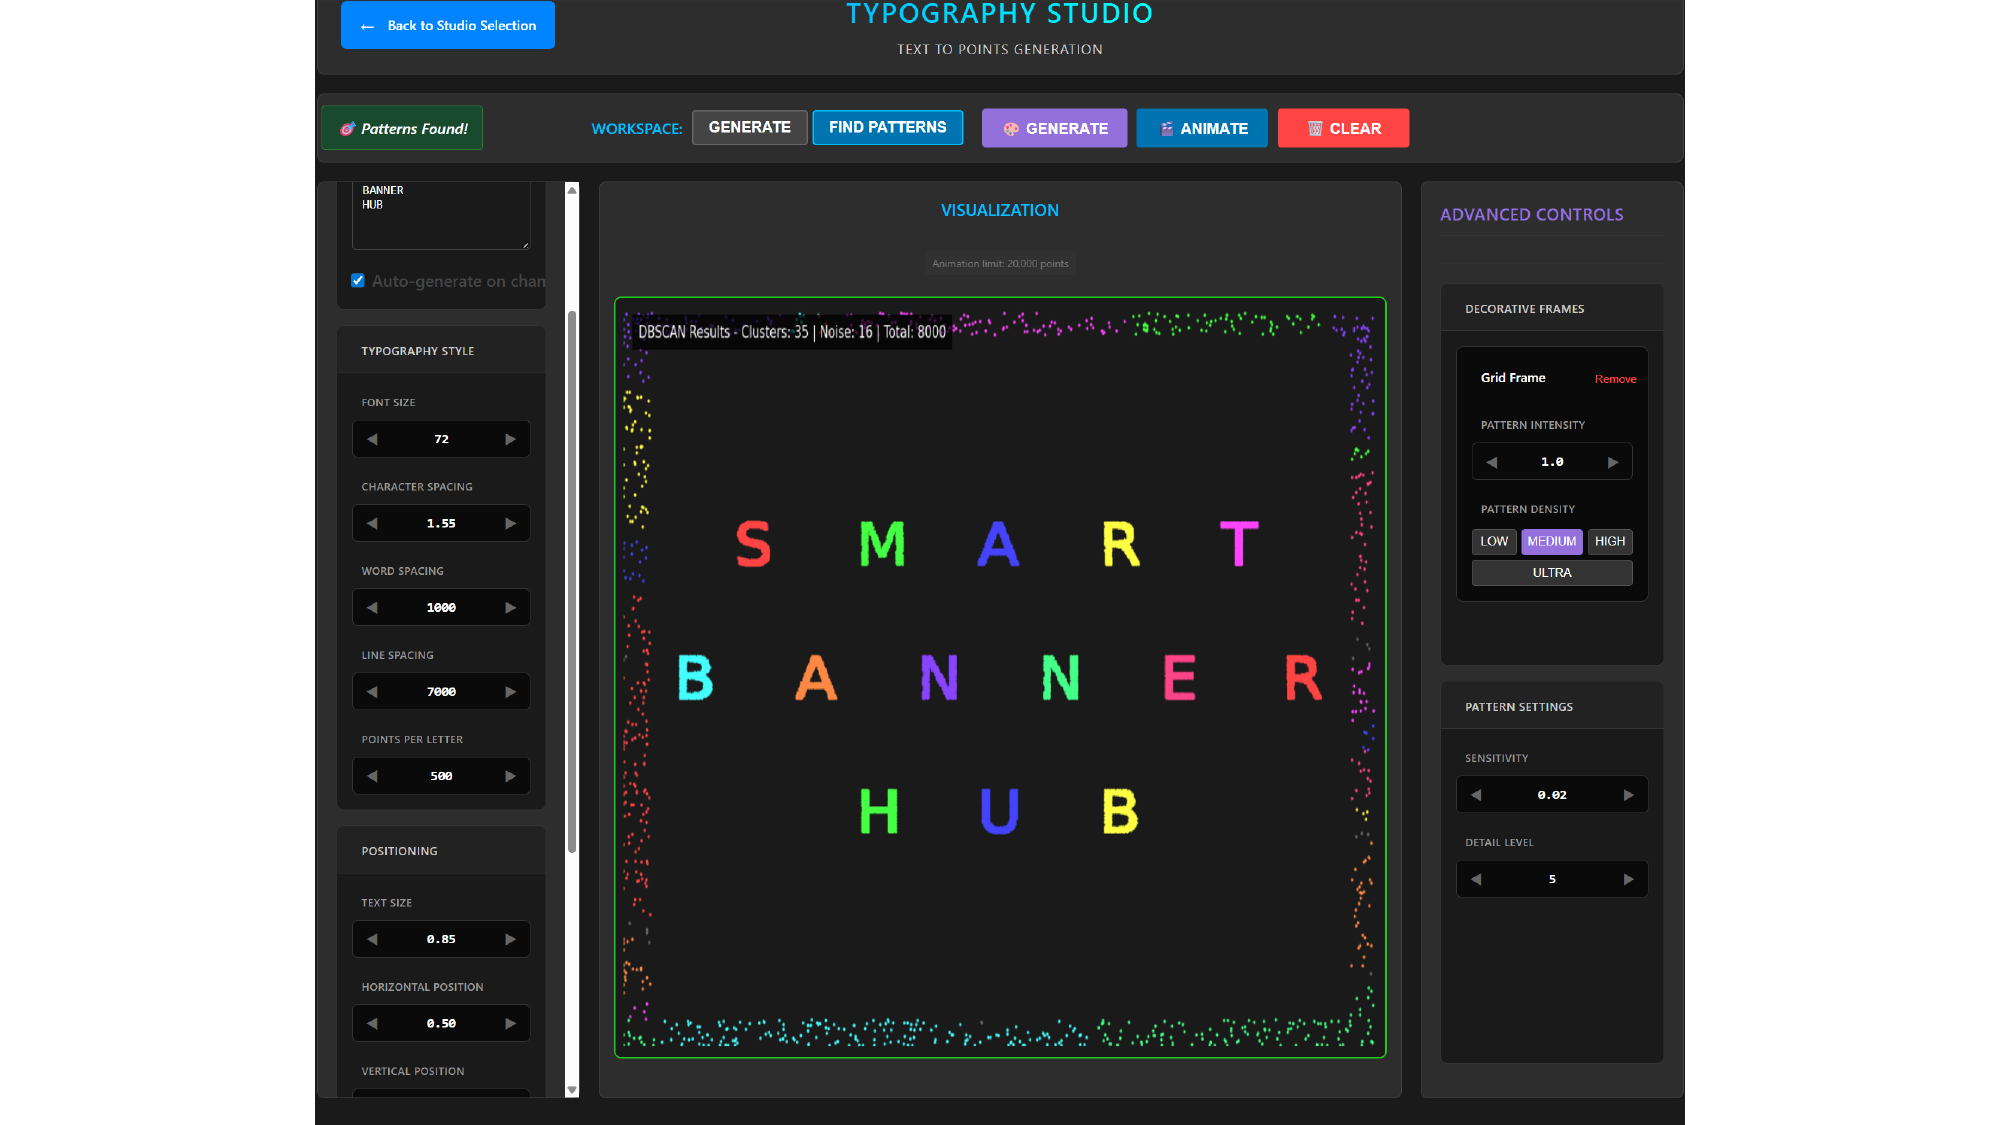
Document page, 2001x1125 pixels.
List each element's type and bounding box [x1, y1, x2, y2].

picture [314, 0, 1686, 1125]
